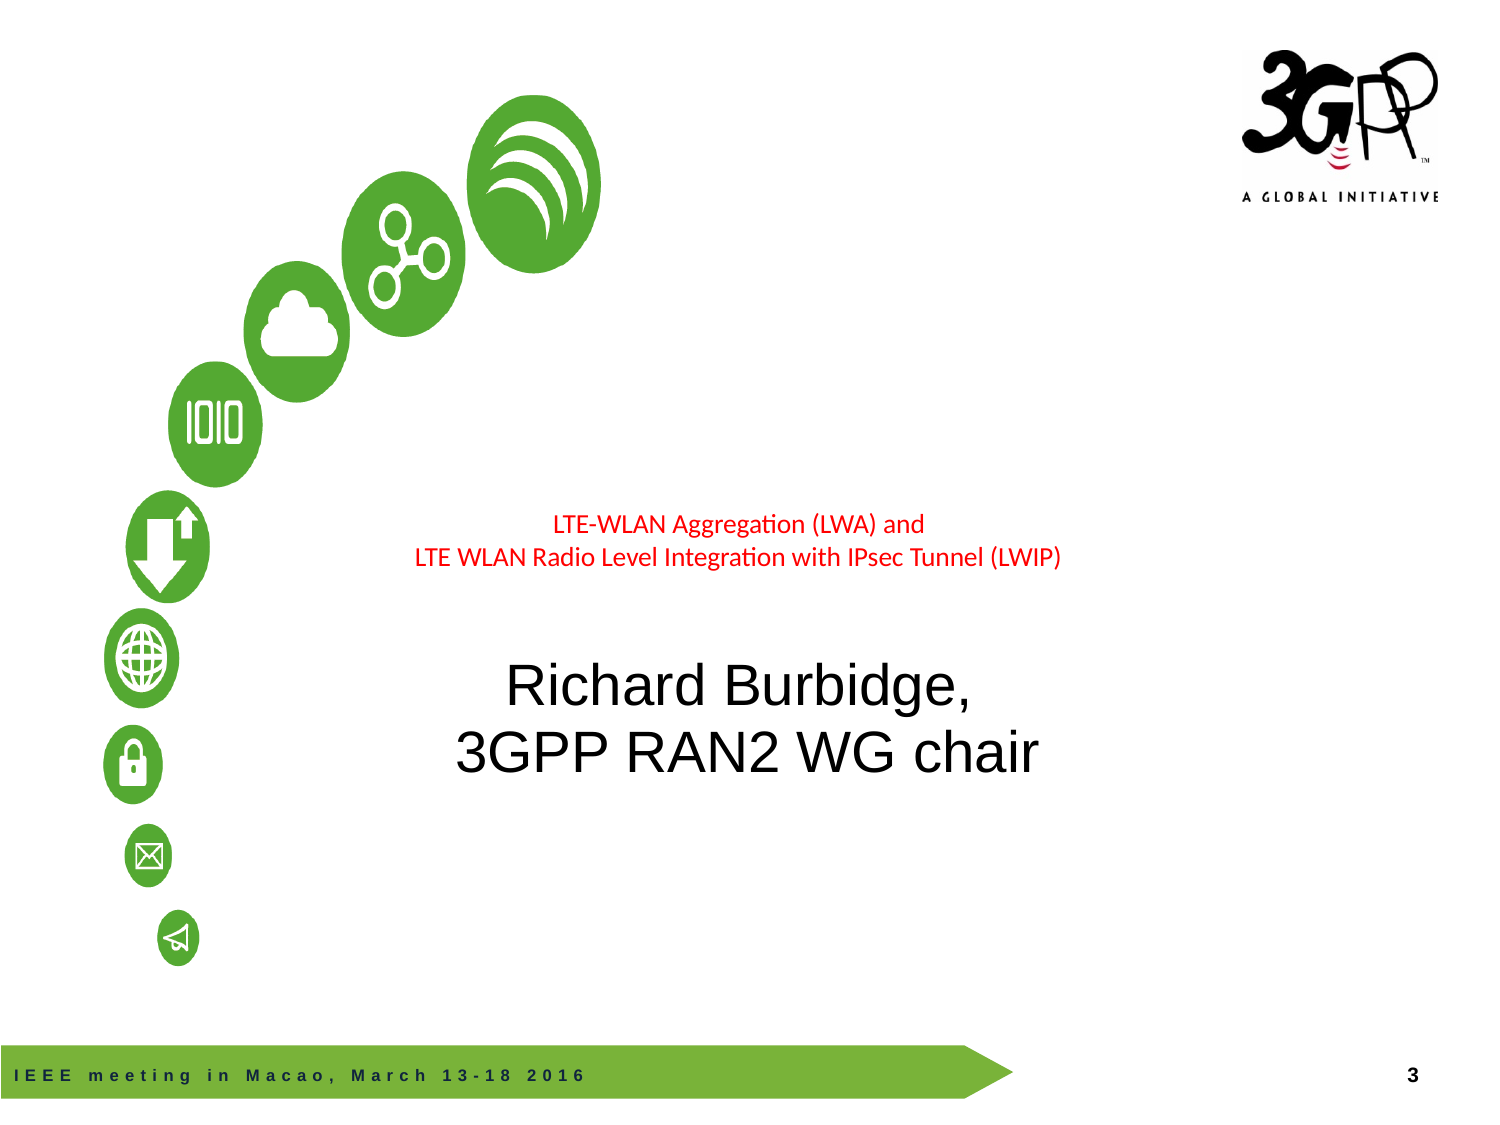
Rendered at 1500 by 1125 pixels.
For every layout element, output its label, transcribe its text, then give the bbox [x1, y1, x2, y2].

title LTE-WLAN Aggregation (LWA) and LTE WLAN Radio Level Integration with IPsec Tunnel (LWIP) [211, 464, 1273, 646]
picture [27, 0, 661, 1039]
picture [1242, 50, 1438, 202]
subtitle Richard Burbidge, 3GPP RAN2 WG chair [222, 612, 1273, 829]
